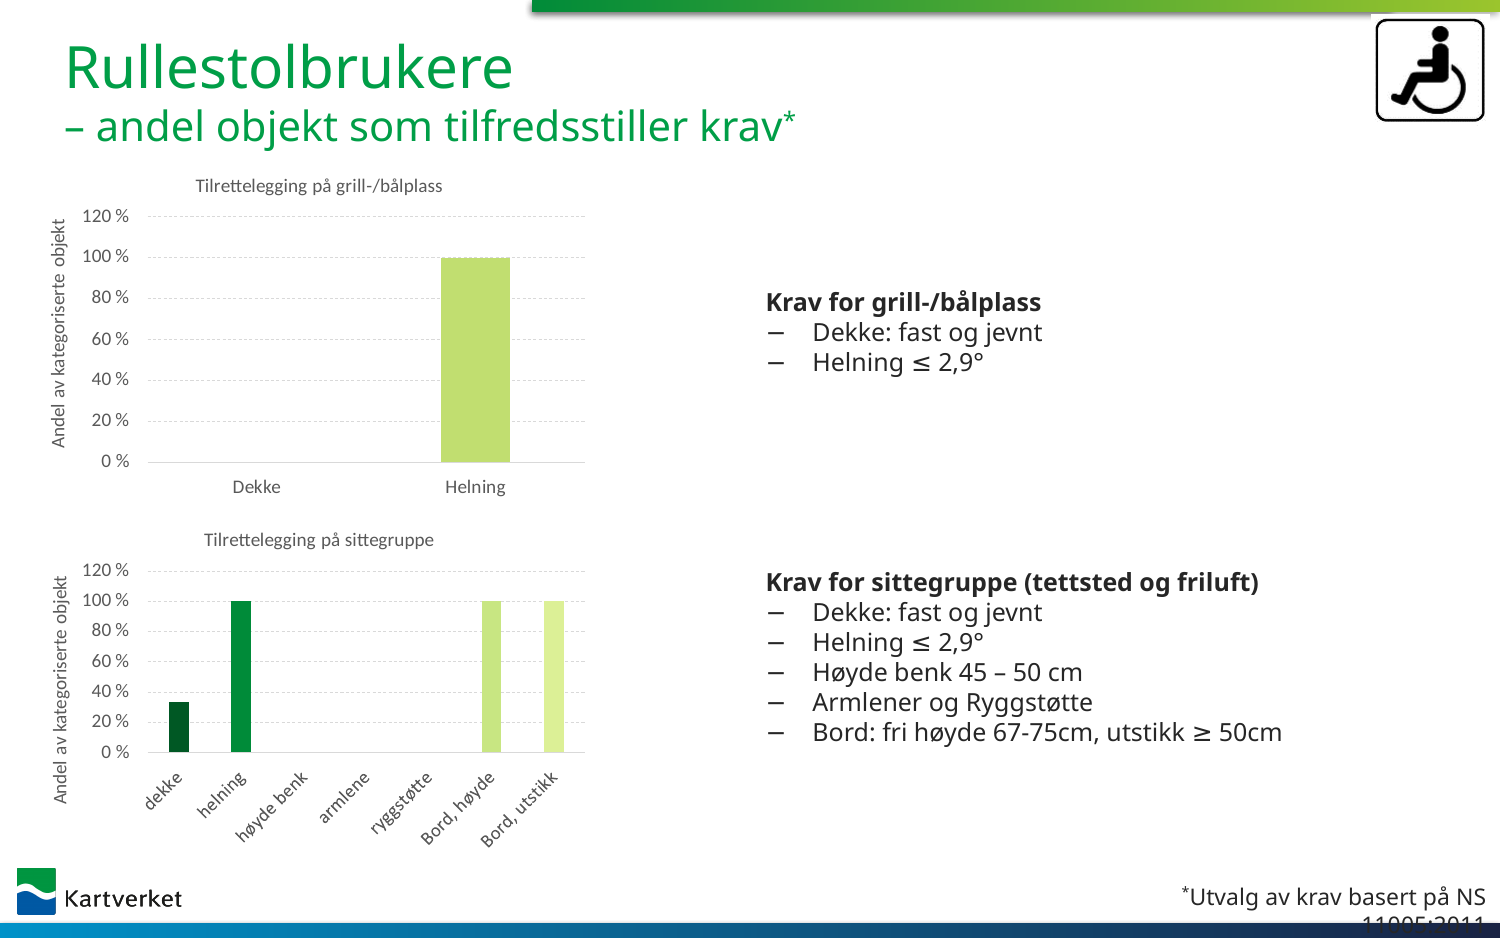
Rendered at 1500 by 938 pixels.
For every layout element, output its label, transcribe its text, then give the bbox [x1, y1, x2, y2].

picture [1371, 13, 1491, 127]
text_box Krav for grill-/bålplass Dekke: fast og jevnt Helning ≤ 2,9° [750, 279, 1452, 384]
text_box *Utvalg av krav basert på NS 11005:2011 [1068, 873, 1500, 938]
text_box Krav for sittegruppe (tettsted og friluft) Dekke: fast og jevnt Helning ≤ 2,9° Høyde benk 45 – 50 cm Armlener og Ryggstøtte Bord: fri høyde 67-75cm, utstikk ≥ 50cm [750, 559, 1500, 754]
text_box Rullestolbrukere – andel objekt som tilfredsstiller krav* [49, 14, 1431, 158]
picture [41, 166, 596, 505]
picture [41, 520, 596, 859]
